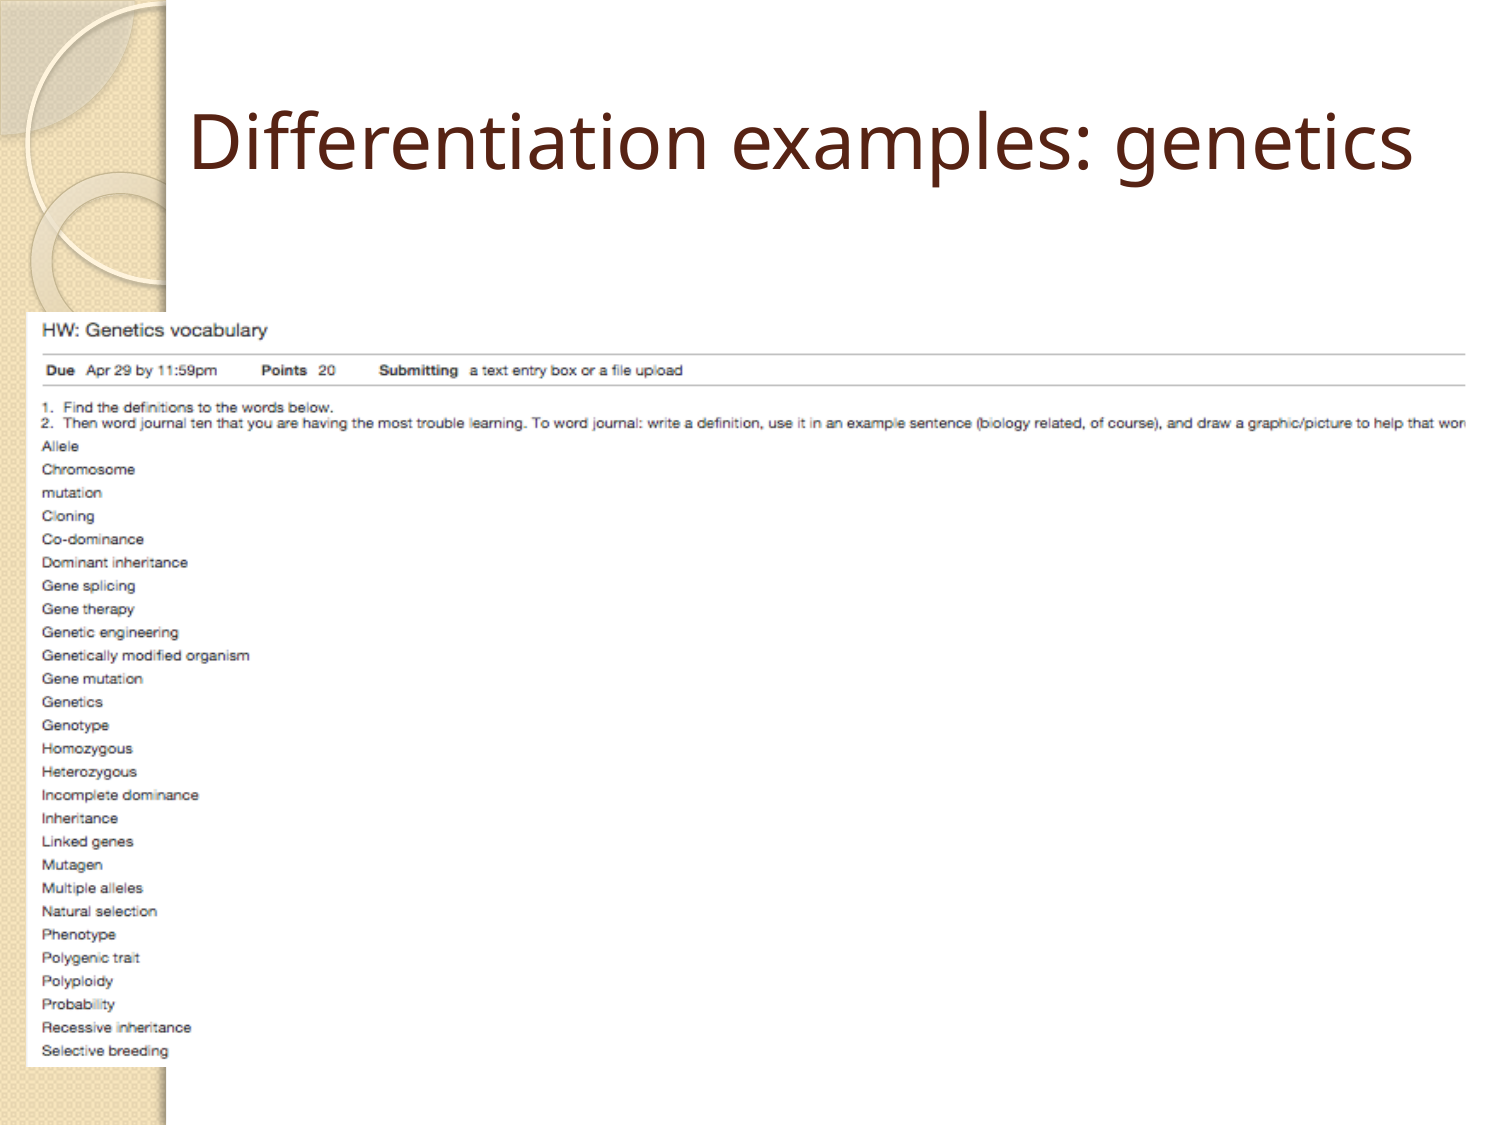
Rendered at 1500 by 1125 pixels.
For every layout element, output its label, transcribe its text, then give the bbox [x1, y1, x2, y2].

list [0, 278, 1466, 1067]
title Differentiation examples: genetics [172, 45, 1466, 233]
